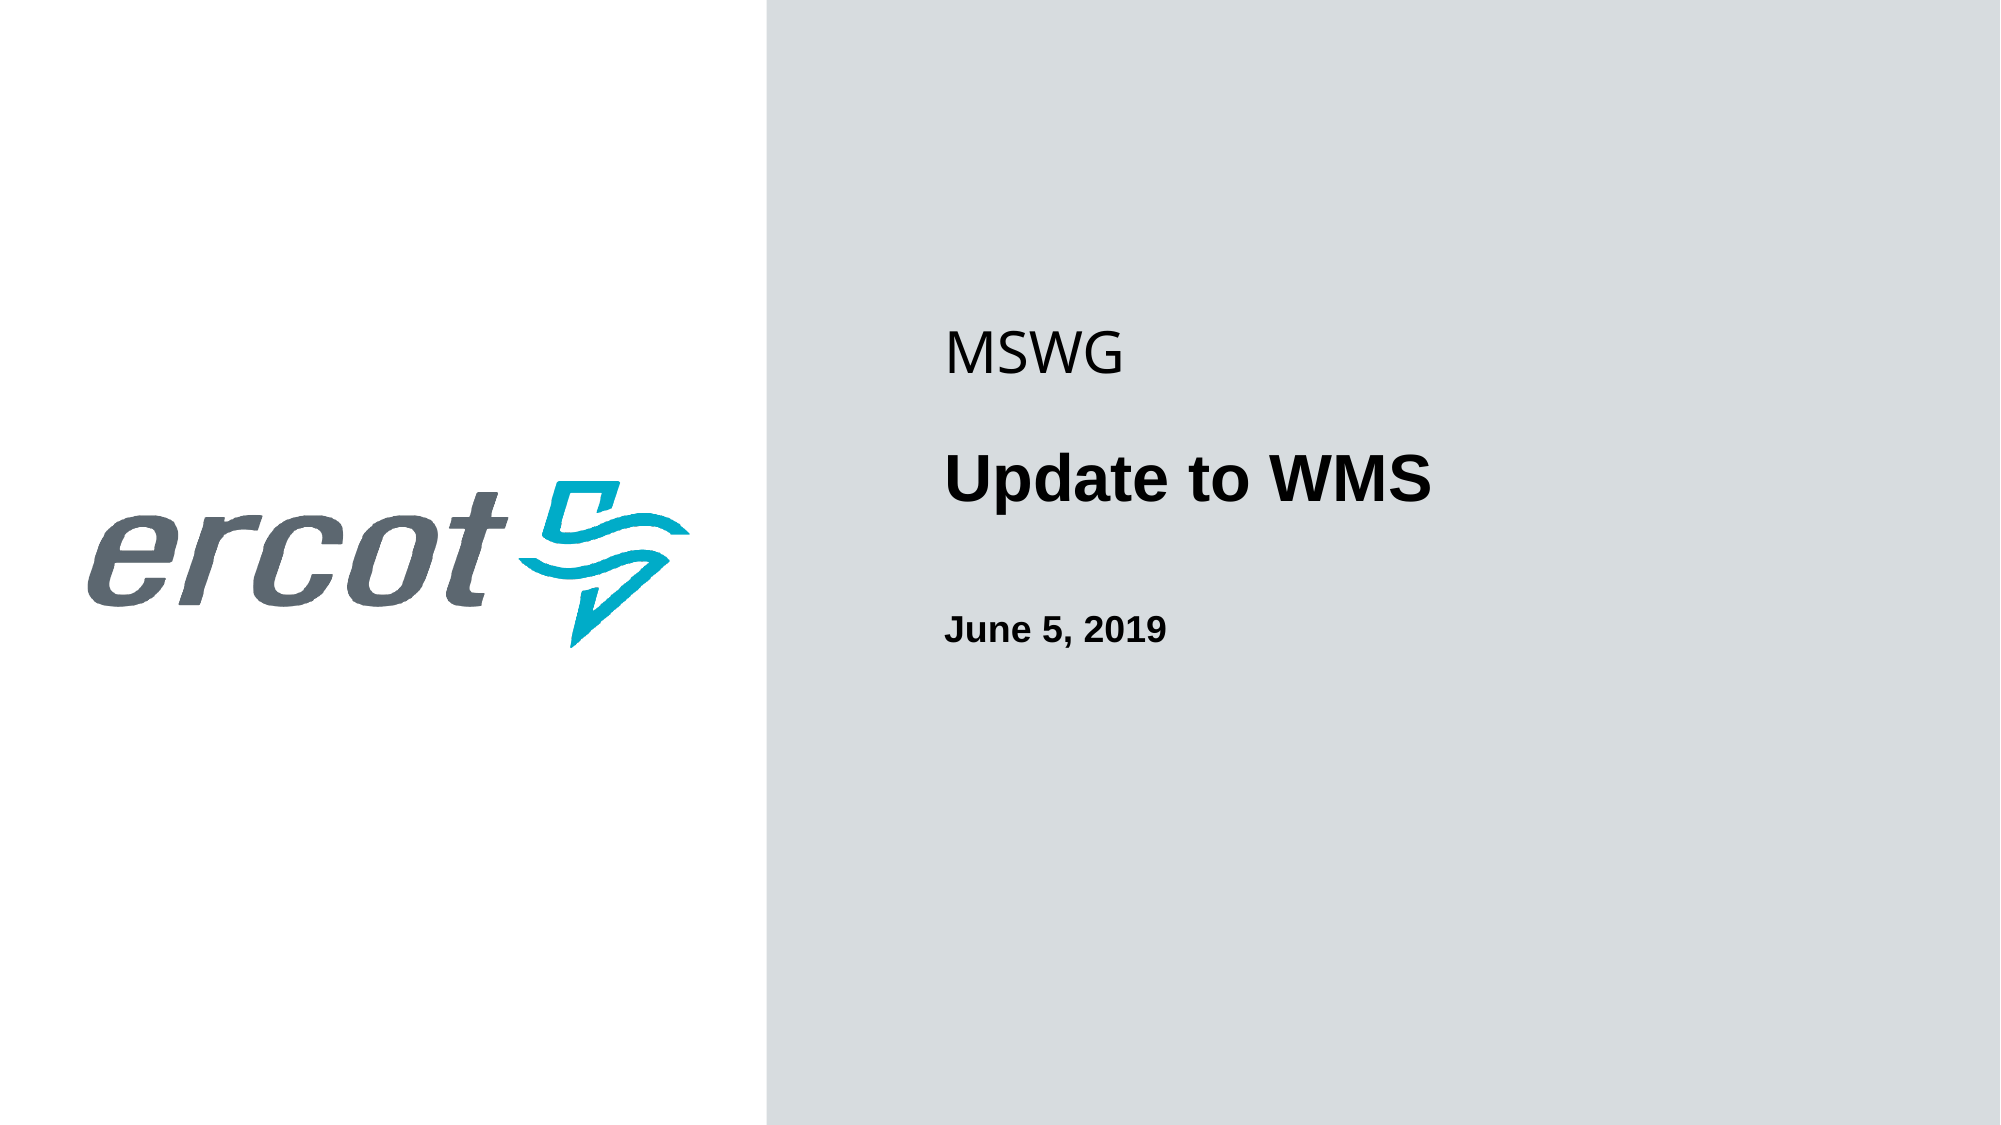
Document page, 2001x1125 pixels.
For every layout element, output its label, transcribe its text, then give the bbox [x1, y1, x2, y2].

picture [75, 471, 700, 654]
text_box MSWG Update to WMS June 5, 2019 [929, 307, 1856, 703]
